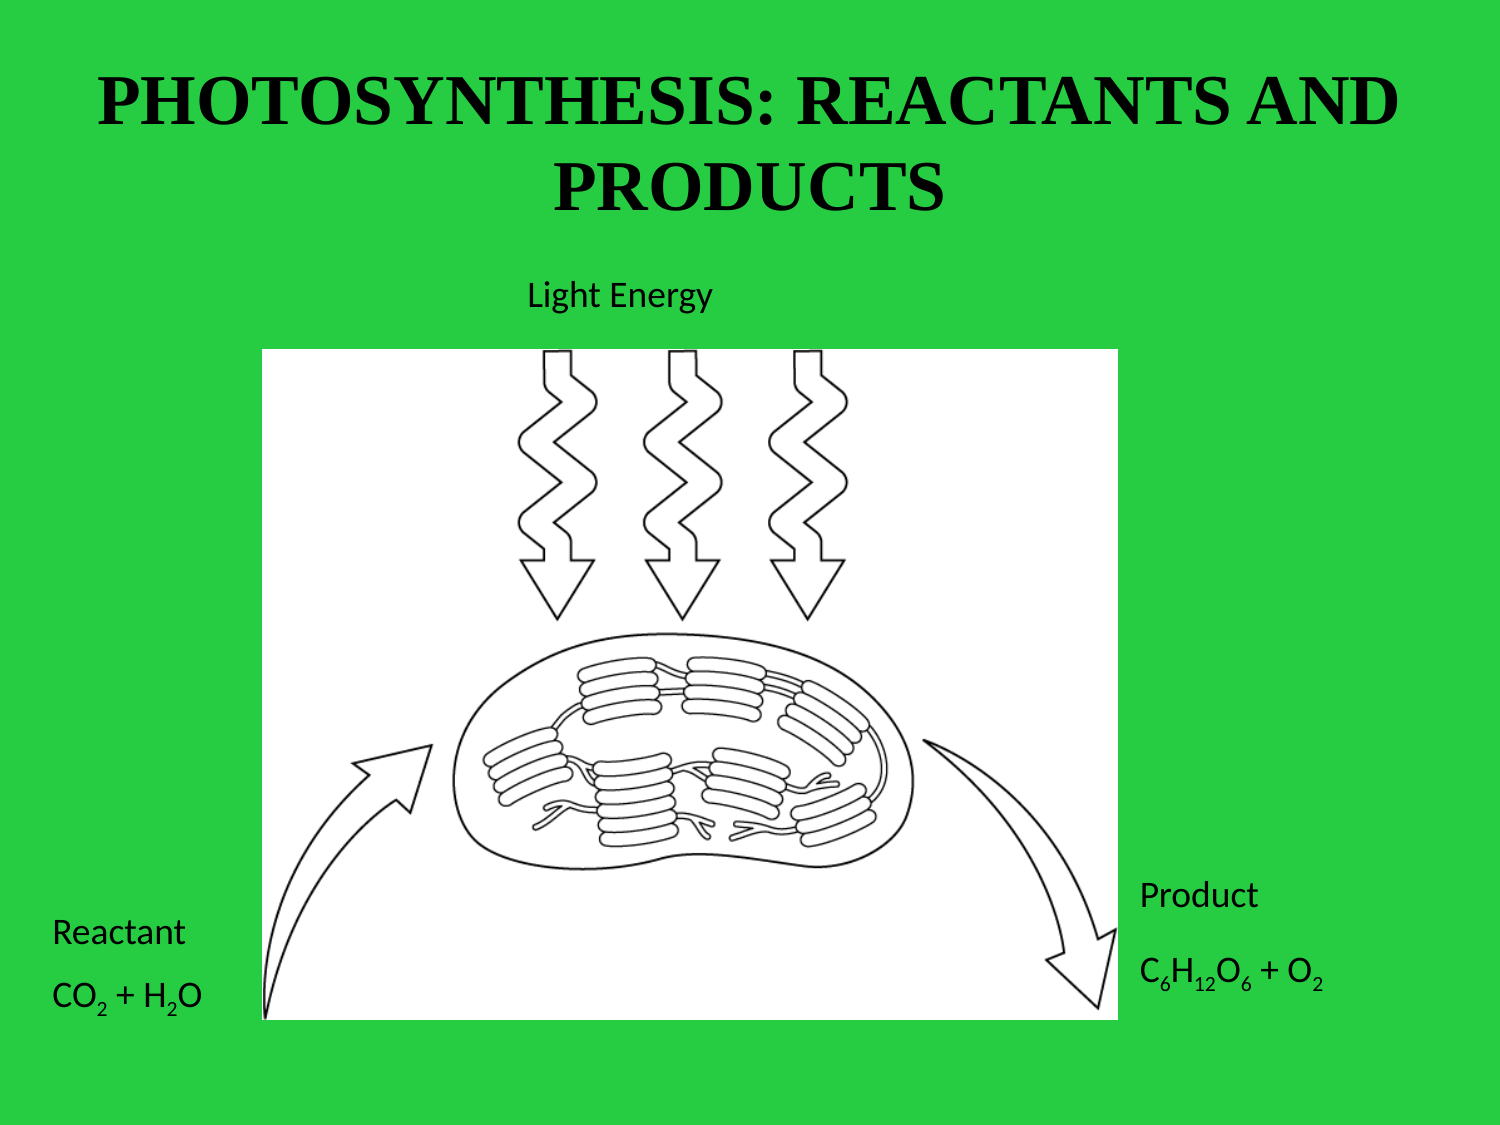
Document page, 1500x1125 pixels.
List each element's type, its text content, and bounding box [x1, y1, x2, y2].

picture [262, 349, 1118, 1020]
title PHOTOSYNTHESIS: REACTANTS AND PRODUCTS [75, 45, 1425, 233]
text_box Product [1125, 862, 1325, 923]
text_box Reactant [37, 899, 213, 960]
text_box Light Energy [512, 262, 850, 323]
text_box CO2 + H2O [37, 962, 250, 1029]
text_box C6H12O6 + O2 [1125, 937, 1400, 1004]
